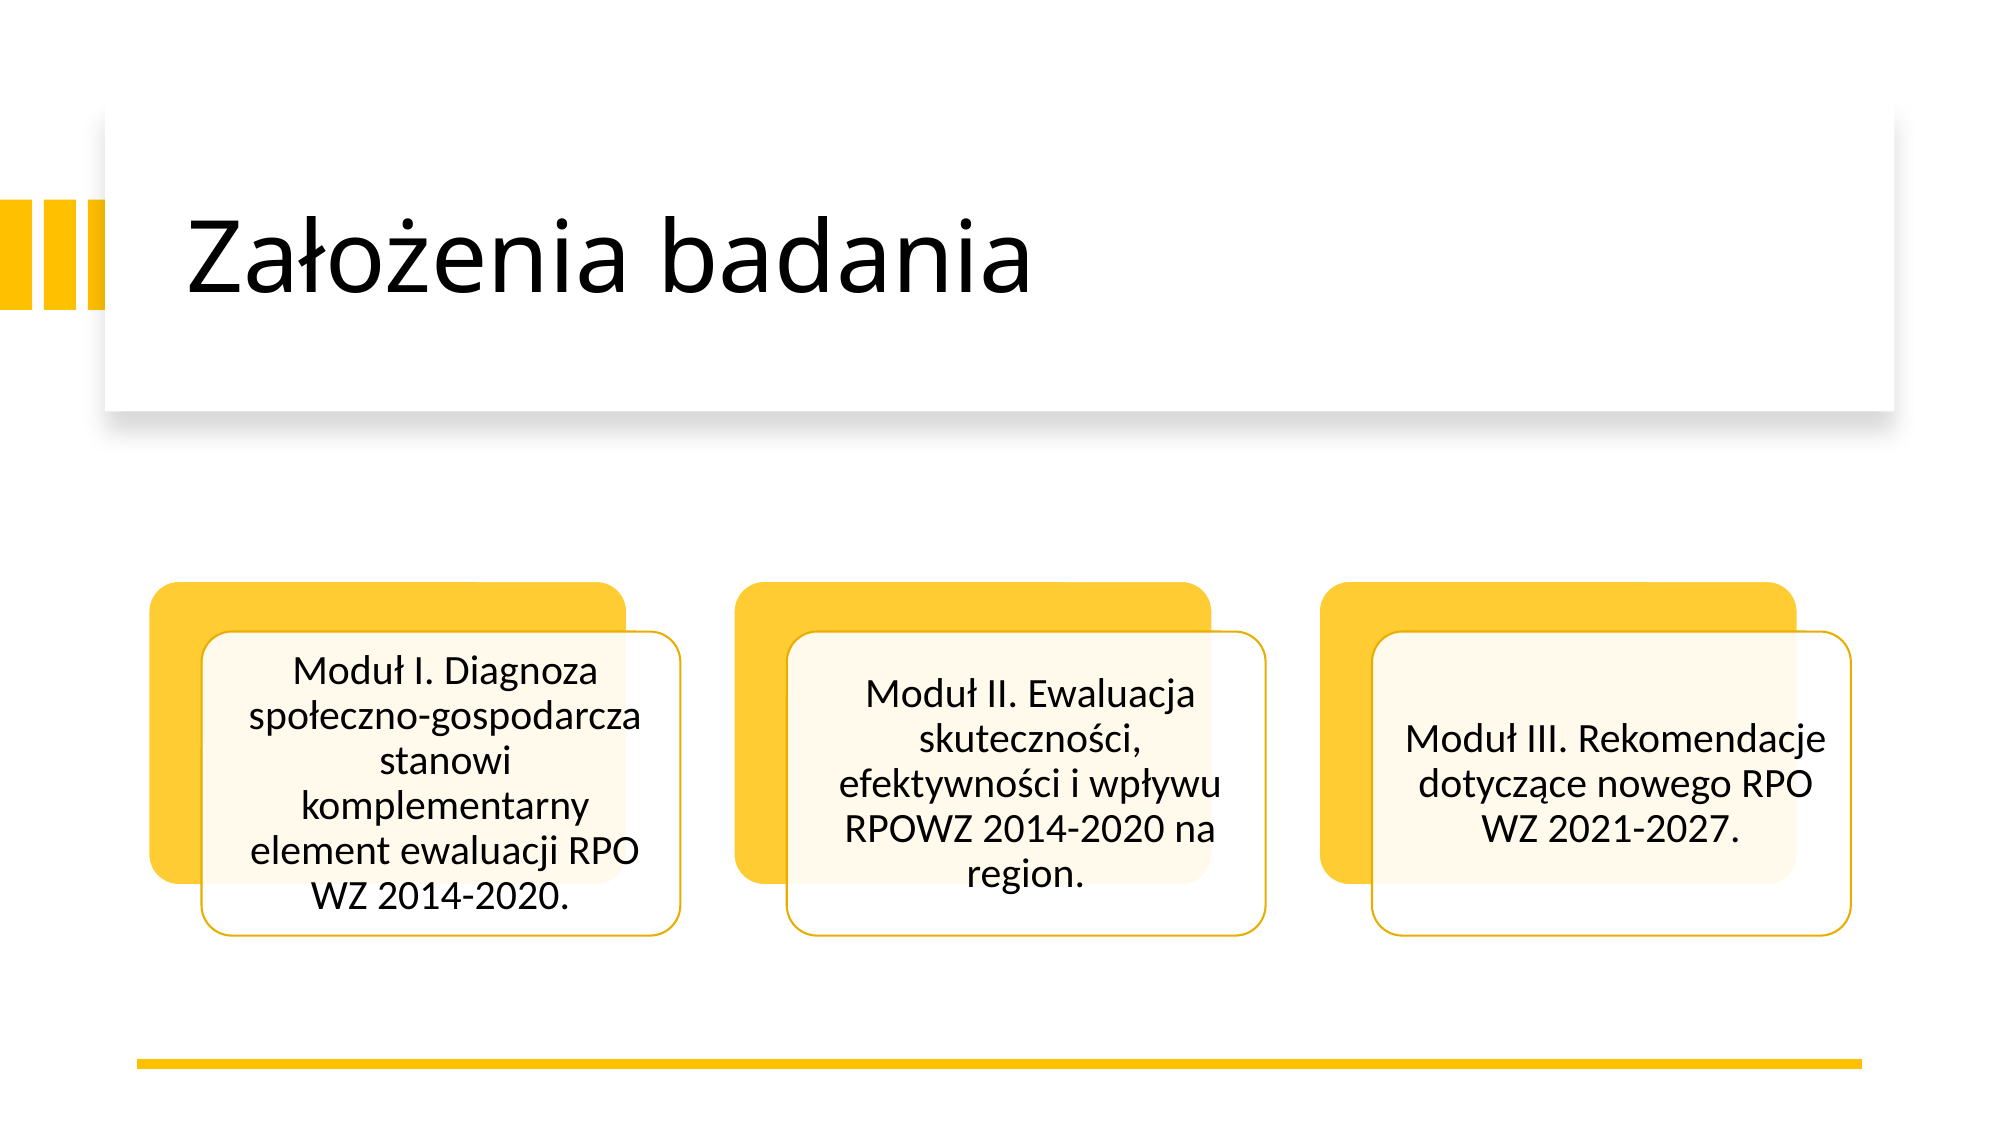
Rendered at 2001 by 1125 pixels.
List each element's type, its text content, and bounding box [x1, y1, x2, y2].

text_box [0, 0, 2000, 1125]
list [148, 494, 1851, 1022]
text_box [104, 100, 1895, 412]
title Założenia badania [171, 132, 1840, 388]
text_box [0, 199, 120, 311]
